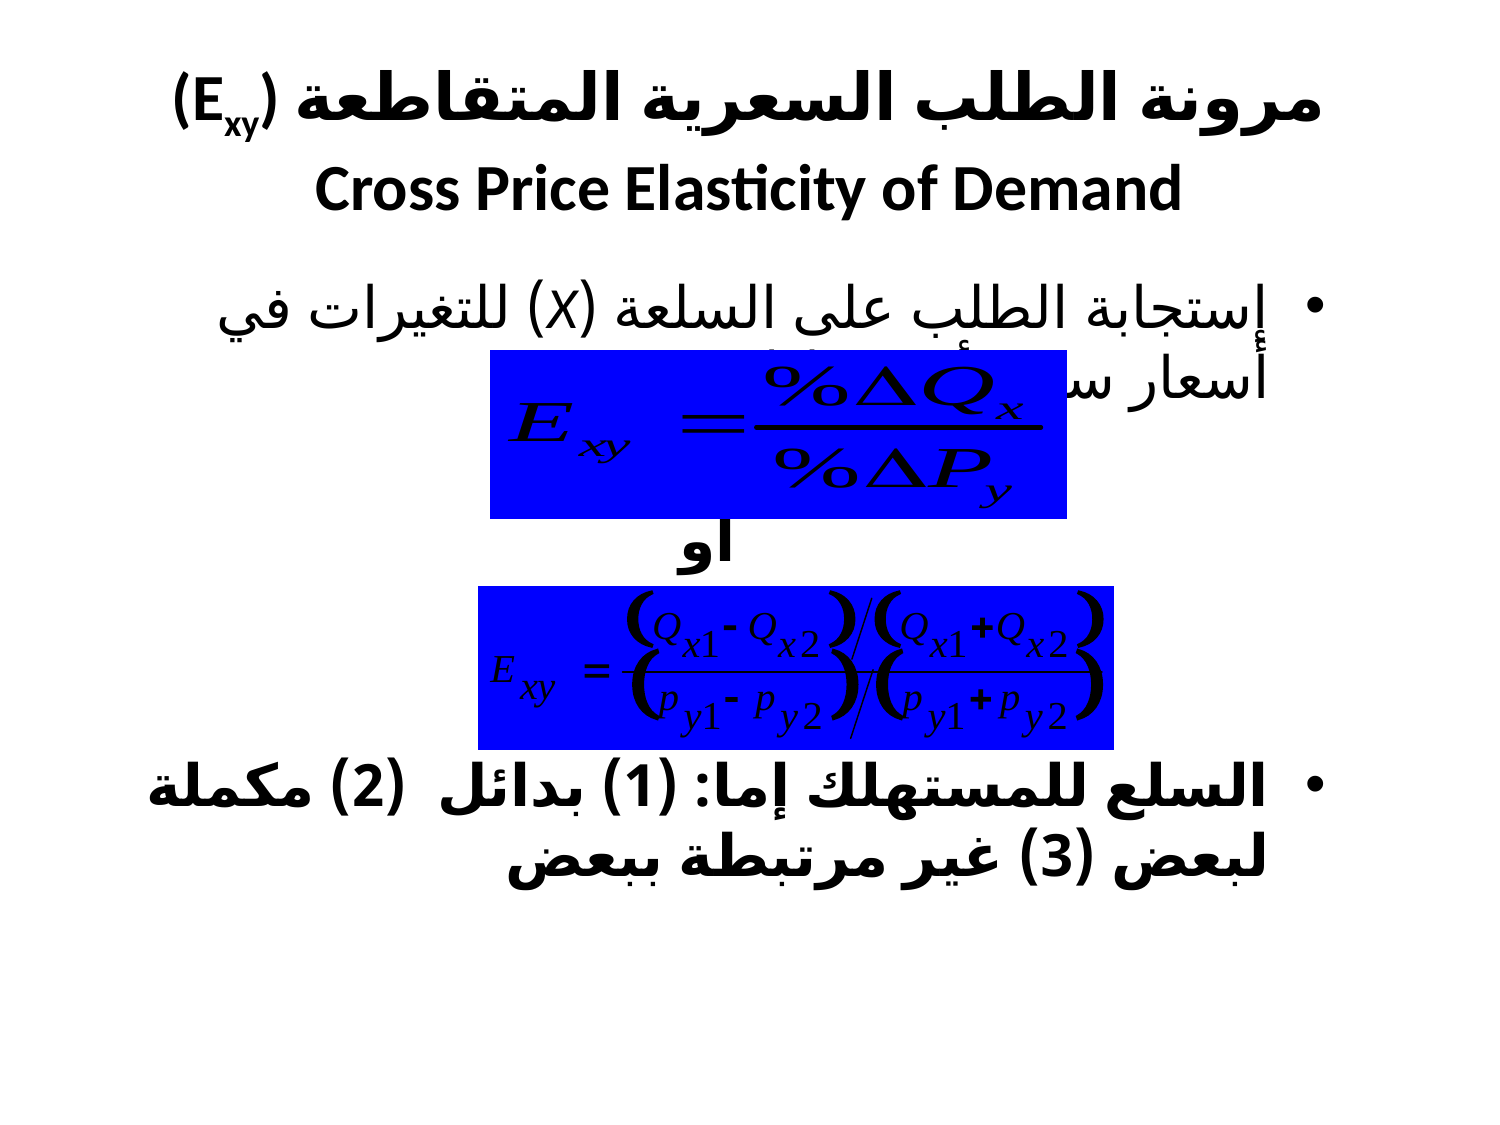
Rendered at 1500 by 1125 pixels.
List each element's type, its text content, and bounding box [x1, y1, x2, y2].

title (Exy) مرونة الطلب السعرية المتقاطعة Cross Price Elasticity of Demand [75, 45, 1425, 233]
list إستجابة الطلب على السلعة (X) للتغيرات في أسعار سلعة أخرى (Y) أو السلع للمستهلك إما: (1) بدائل (2) مكملة لبعض (3) غير مرتبطة ببعض [75, 262, 1341, 1005]
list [478, 585, 1114, 751]
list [489, 349, 1068, 520]
